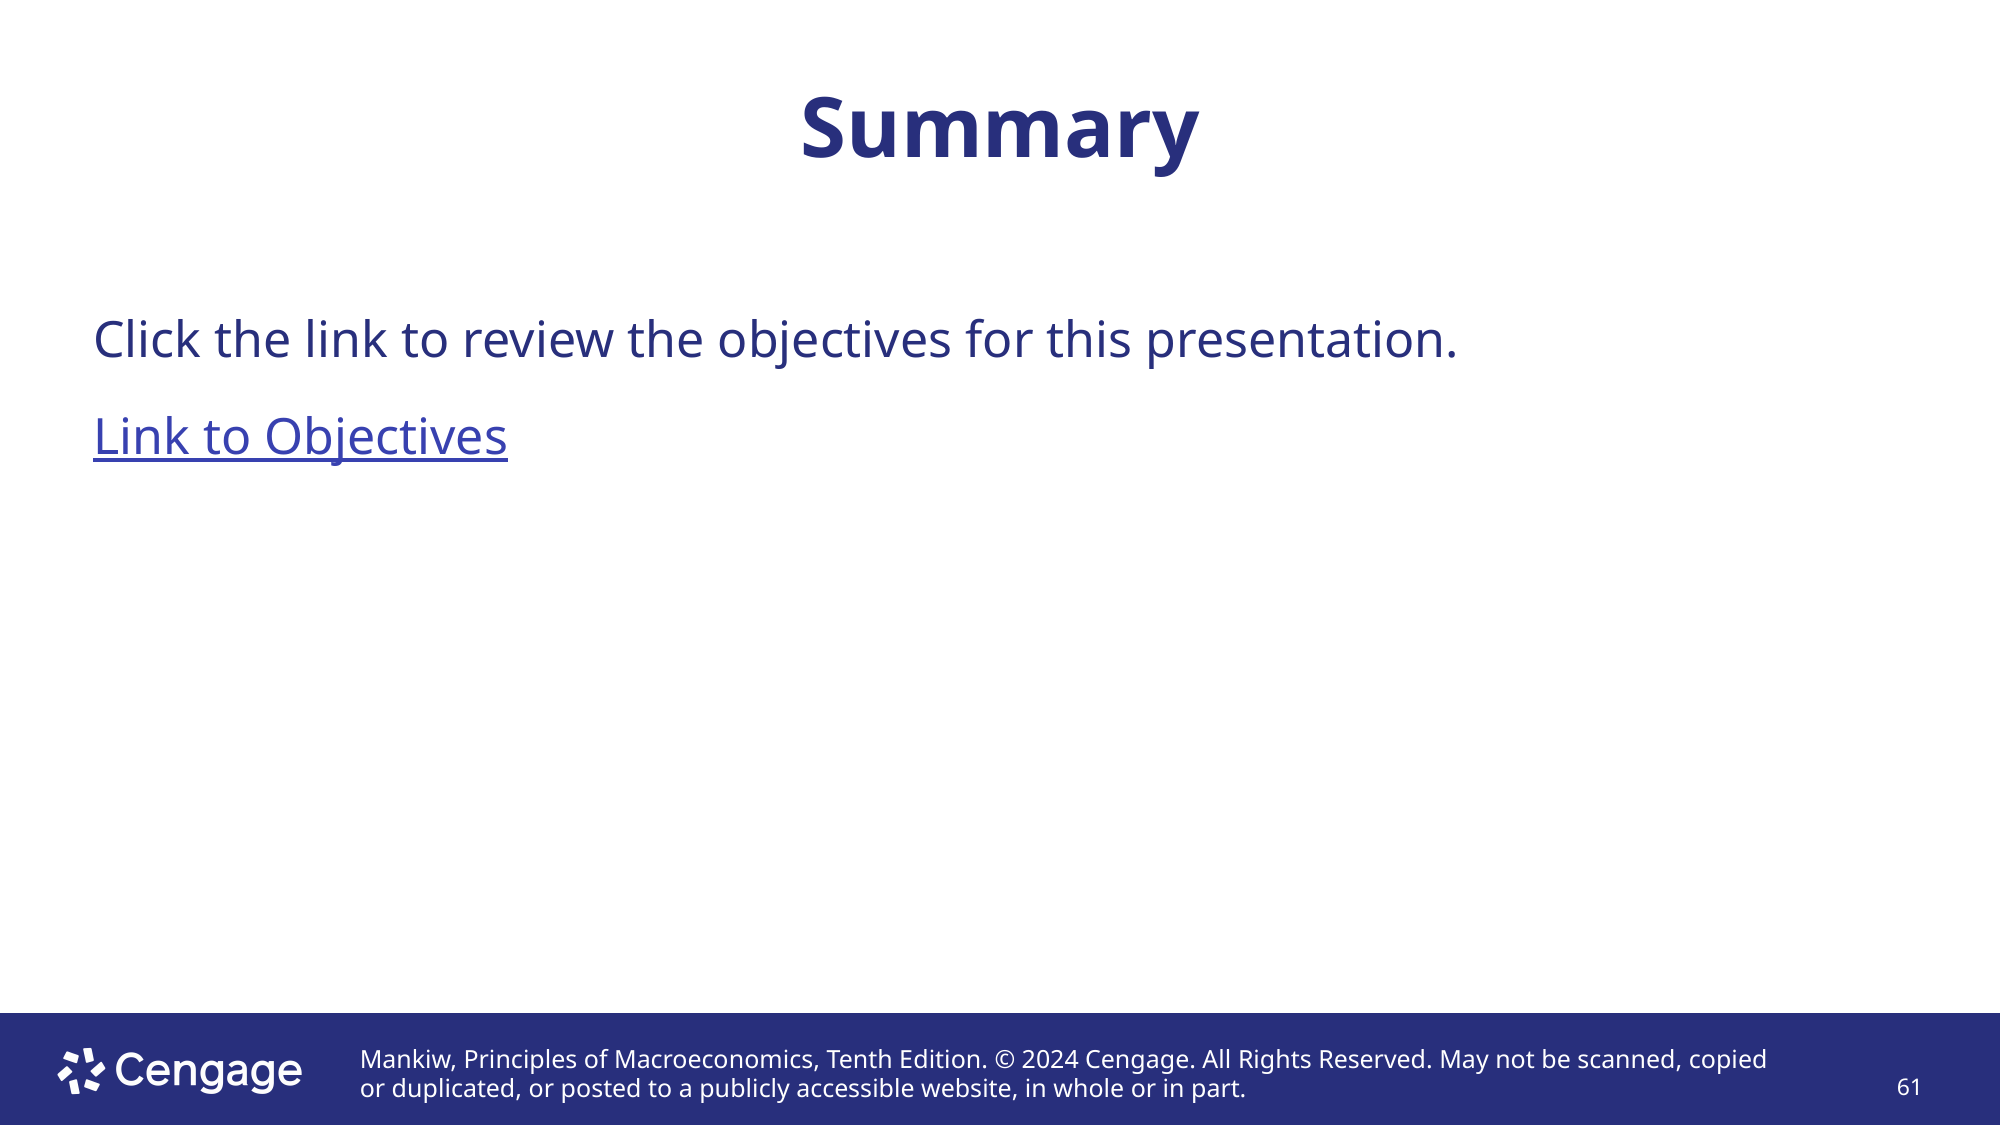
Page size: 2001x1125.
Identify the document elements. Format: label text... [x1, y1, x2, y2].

title Summary [78, 77, 1923, 278]
list Click the link to review the objectives for this presentation. Link to Objectives [78, 299, 1923, 1014]
picture [30, 1020, 329, 1122]
